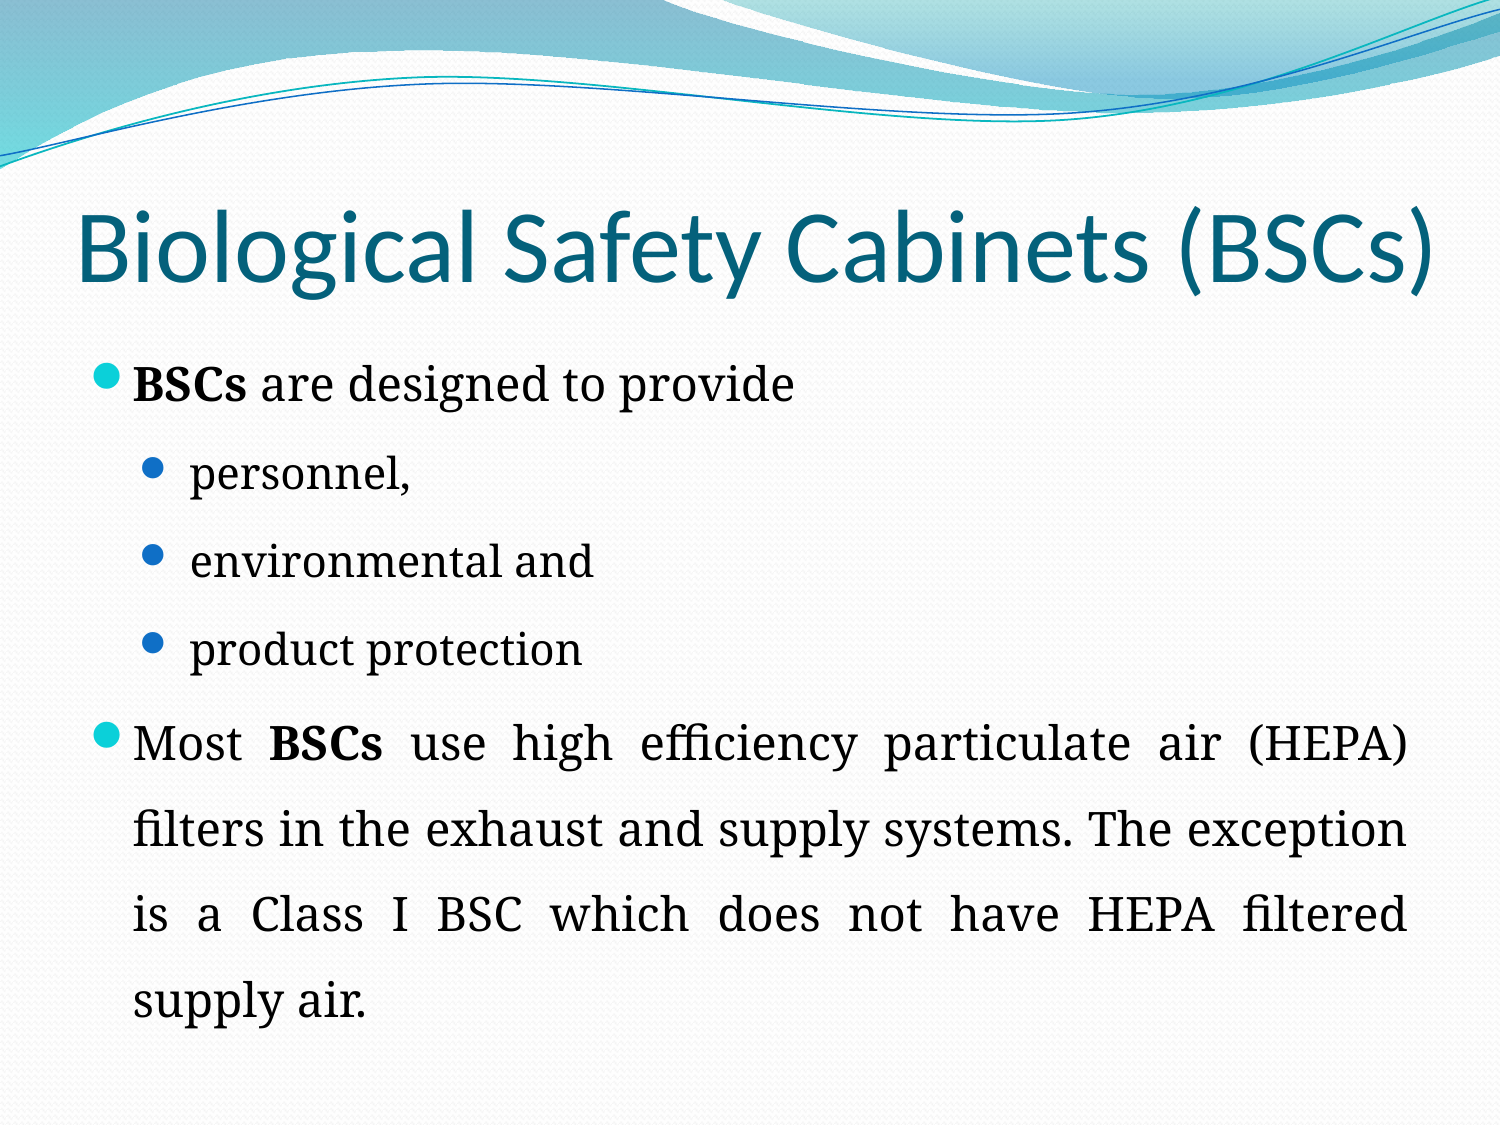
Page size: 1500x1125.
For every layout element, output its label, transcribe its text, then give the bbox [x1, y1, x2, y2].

title Biological Safety Cabinets (BSCs) [75, 115, 1465, 303]
list BSCs are designed to provide personnel, environmental and product protection Most BSCs use high efficiency particulate air (HEPA) filters in the exhaust and supply systems. The exception is a Class I BSC which does not have HEPA filtered supply air. [75, 317, 1425, 1038]
